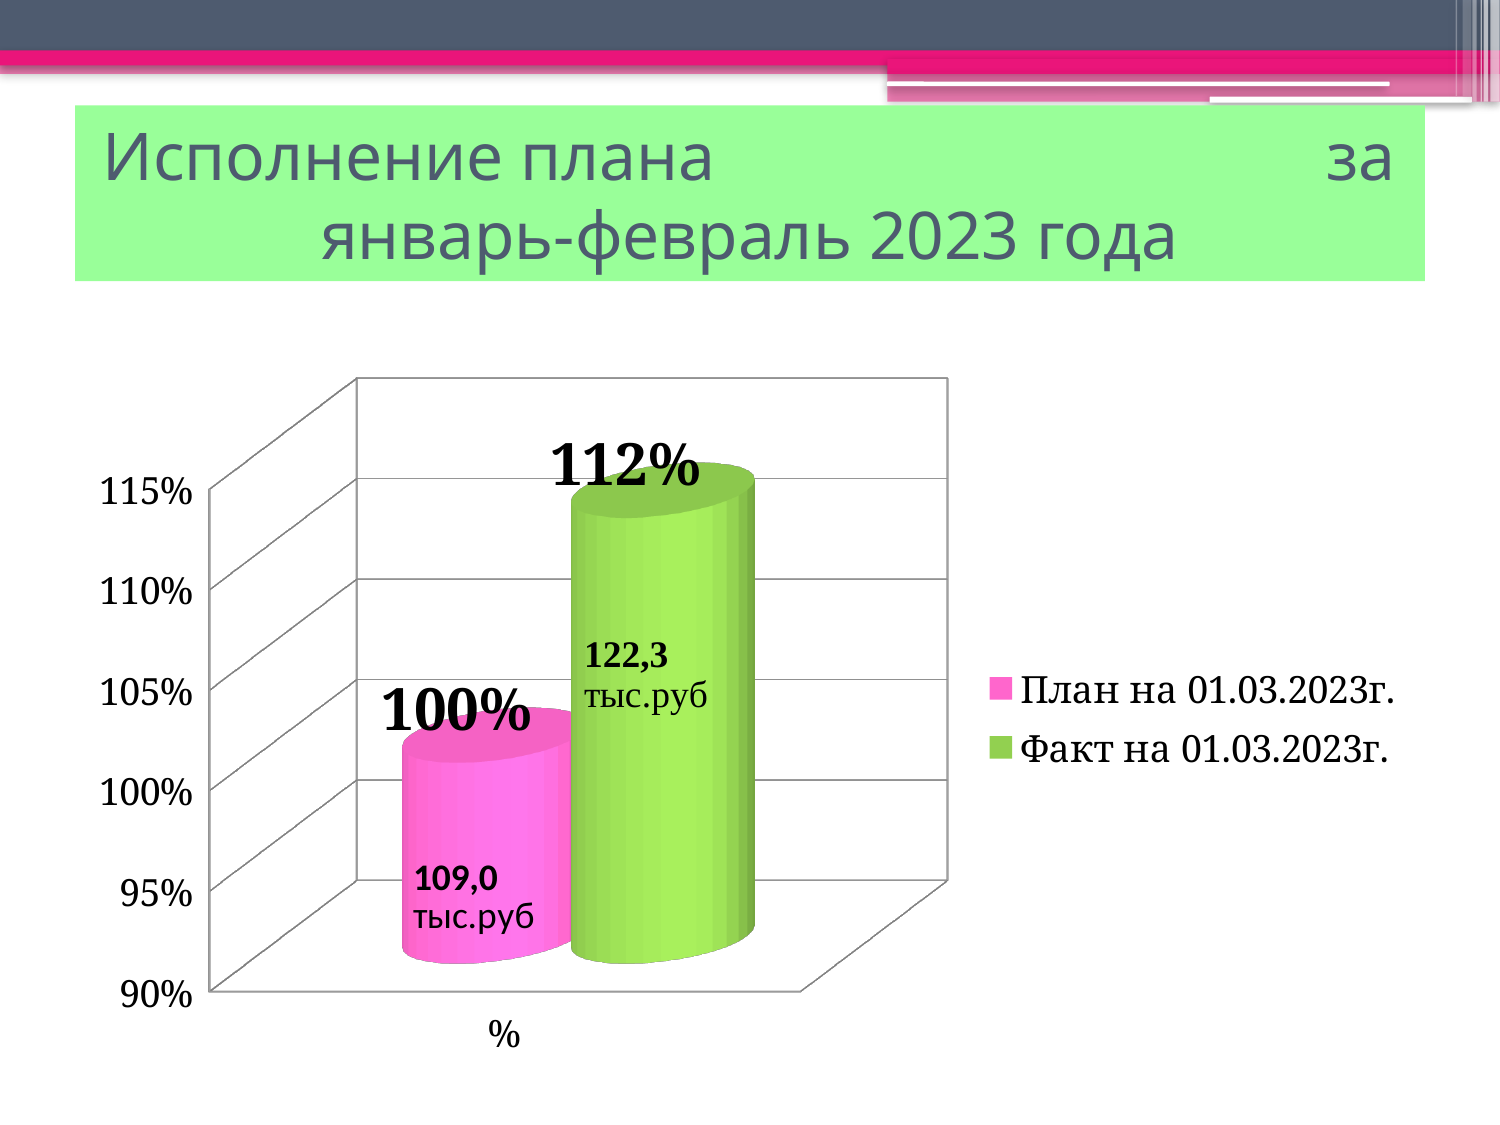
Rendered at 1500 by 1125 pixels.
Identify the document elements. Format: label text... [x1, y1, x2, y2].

chart [70, 362, 1421, 1073]
title Исполнение плана за январь-февраль 2023 года [75, 105, 1425, 282]
